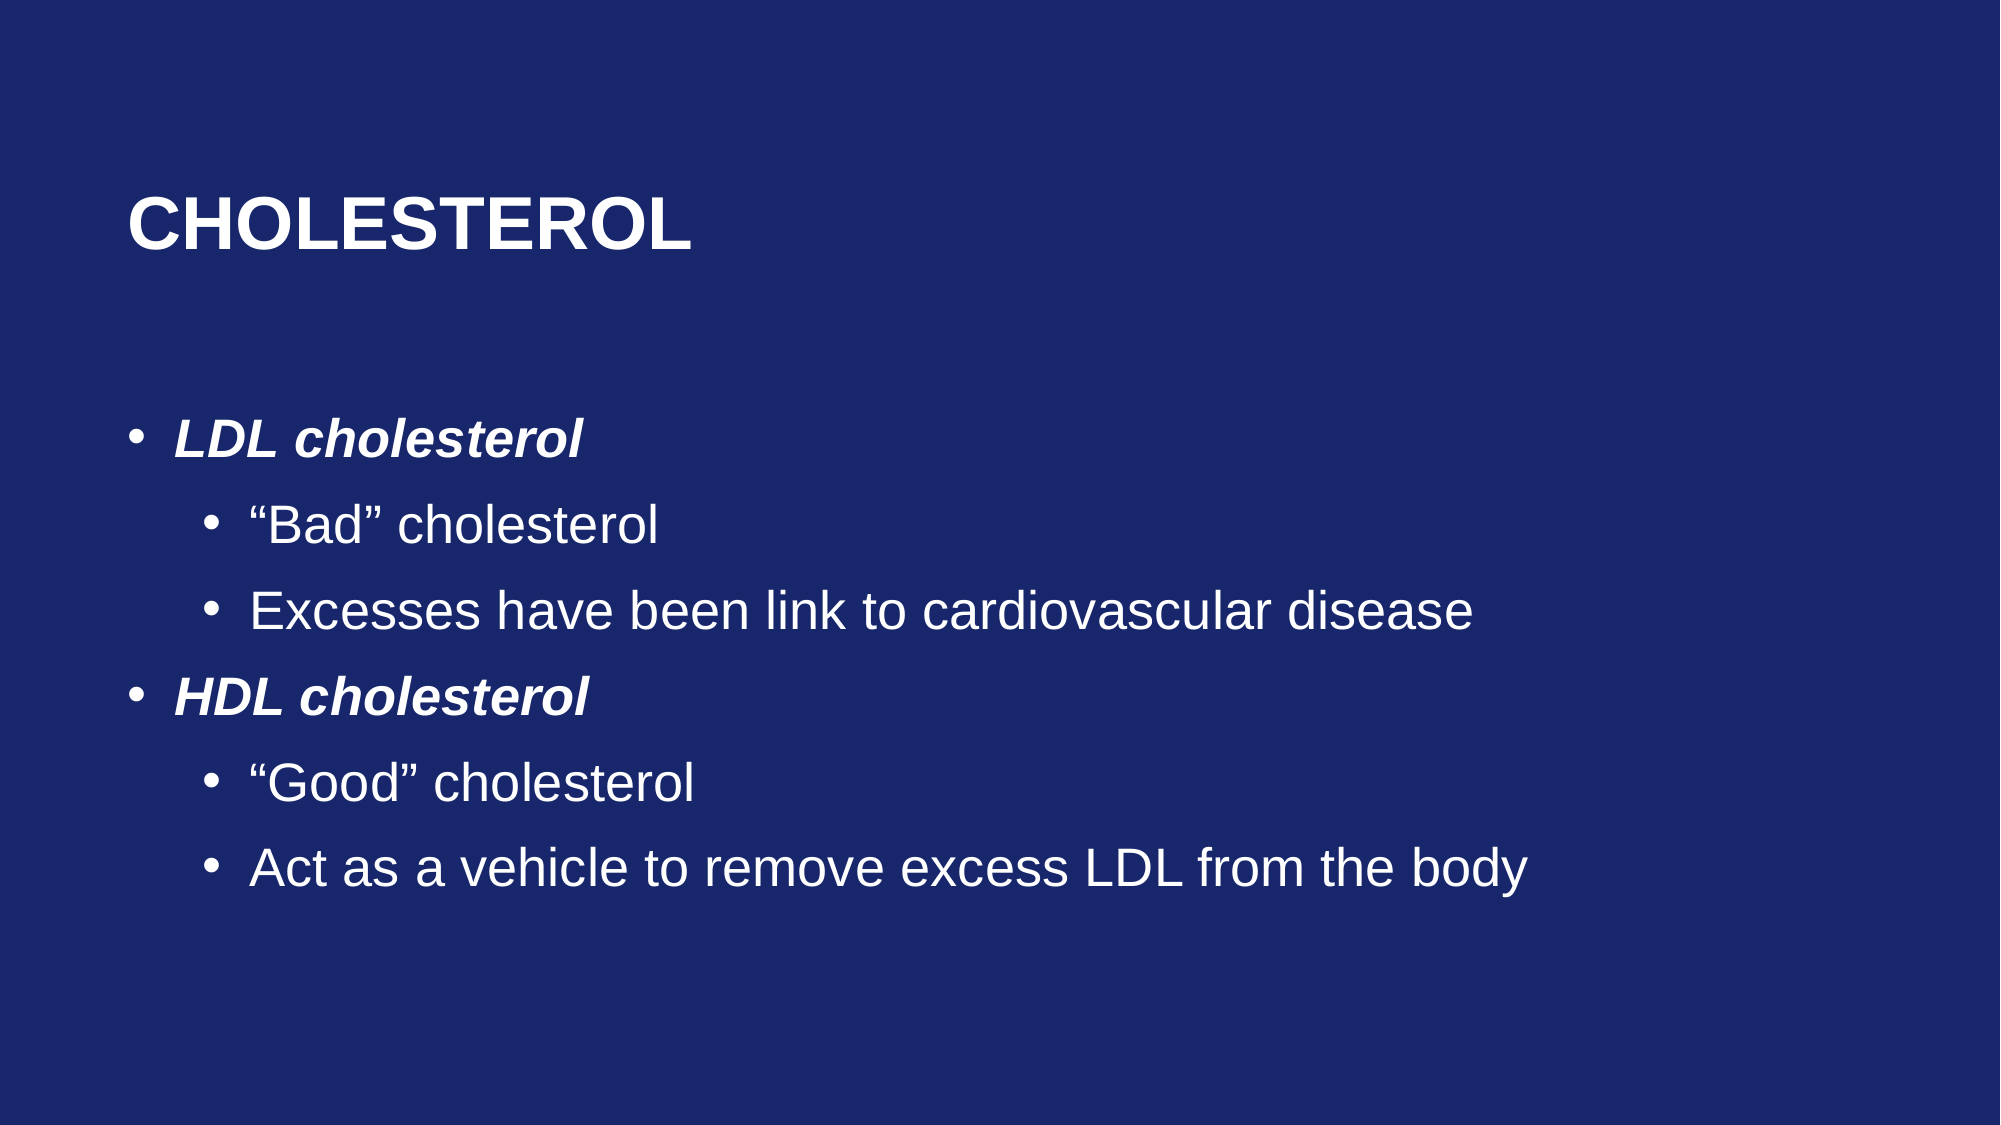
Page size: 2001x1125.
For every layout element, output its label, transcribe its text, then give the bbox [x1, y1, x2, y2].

list LDL cholesterol “Bad” cholesterol Excesses have been link to cardiovascular disease HDL cholesterol “Good” cholesterol Act as a vehicle to remove excess LDL from the body [112, 351, 1775, 950]
title Cholesterol [112, 99, 1775, 339]
